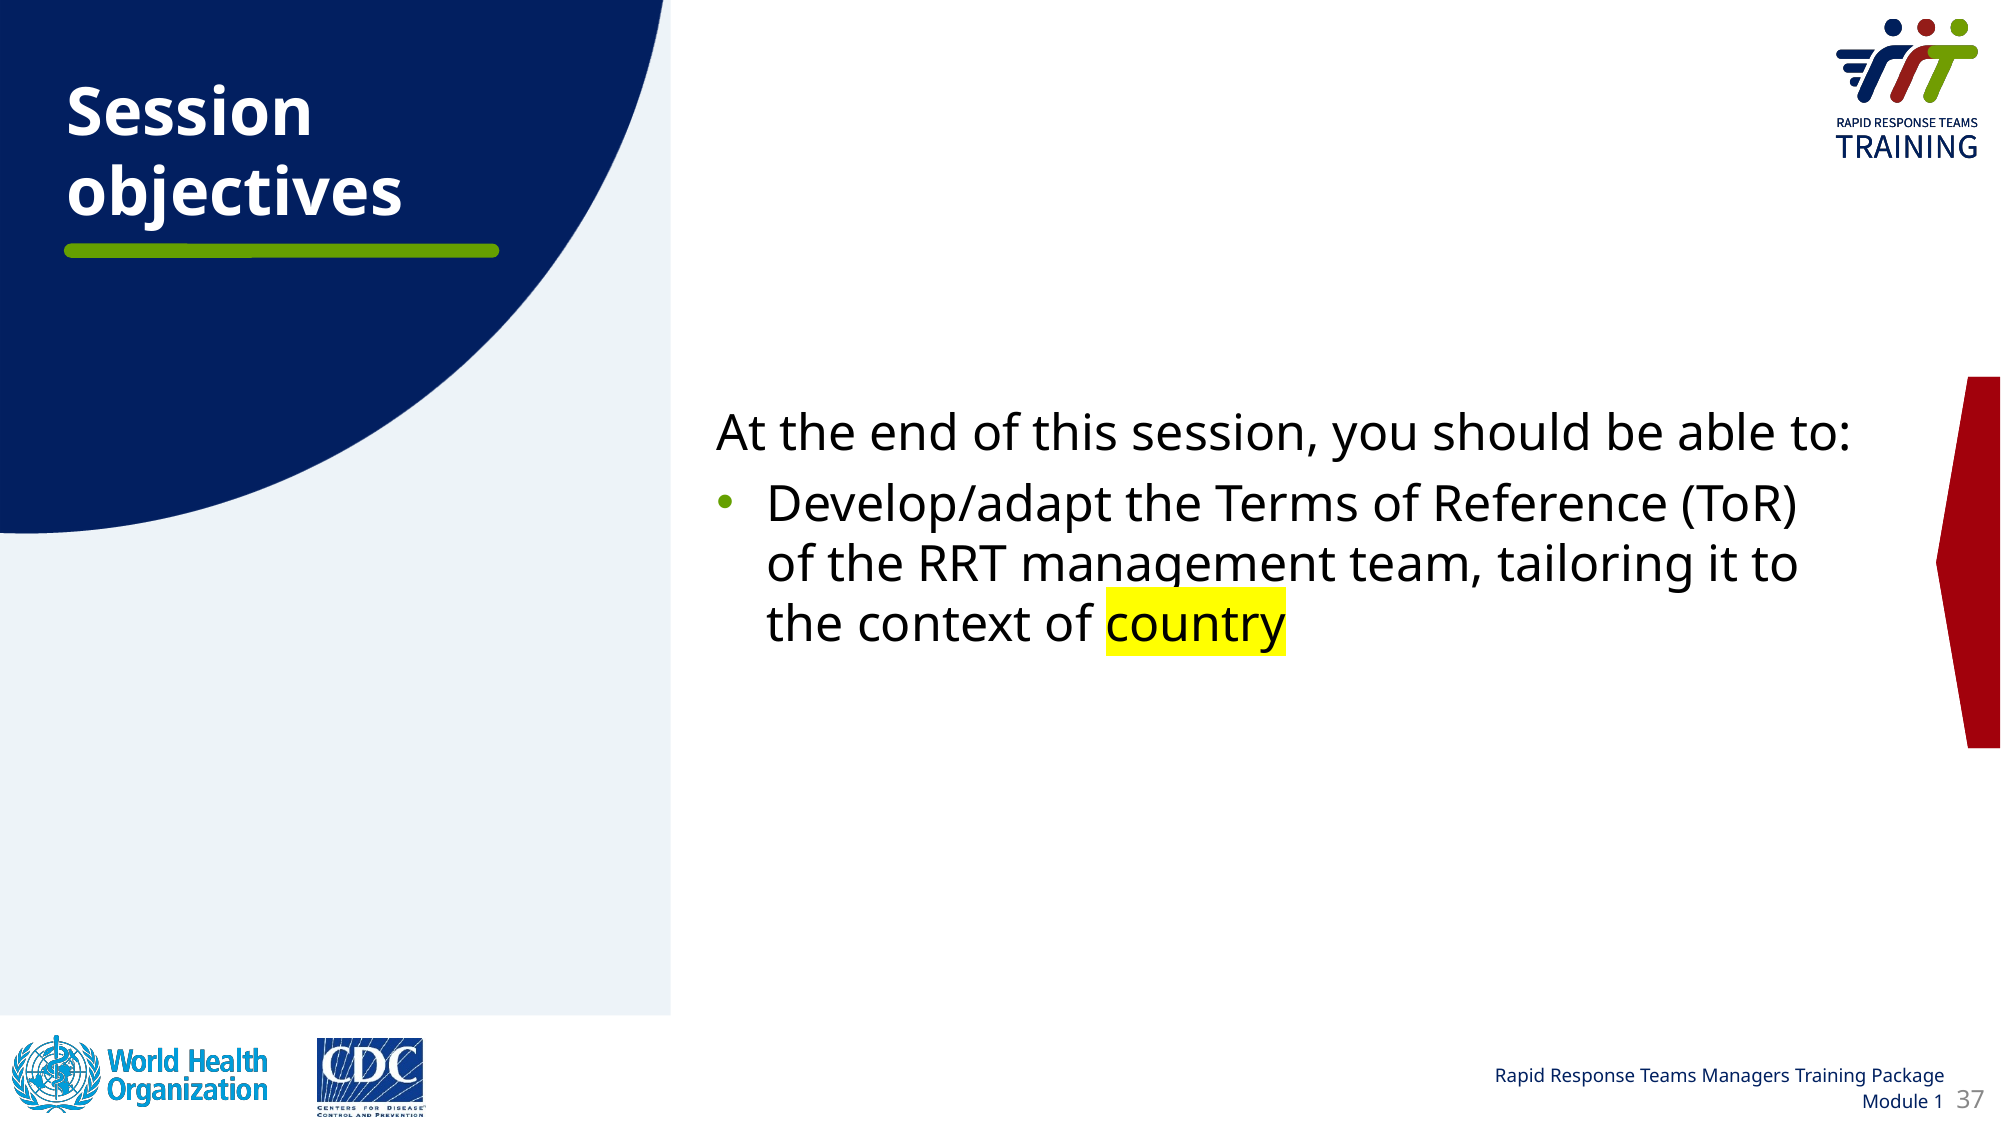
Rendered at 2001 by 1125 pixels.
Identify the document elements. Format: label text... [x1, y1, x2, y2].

picture [46, 1056, 54, 1062]
picture [22, 1062, 26, 1077]
picture [40, 1062, 47, 1070]
picture [12, 1083, 48, 1113]
picture [34, 1054, 43, 1078]
picture [36, 1088, 78, 1105]
picture [317, 1038, 426, 1117]
picture [59, 1035, 267, 1113]
text_box 37 [1557, 1075, 1993, 1121]
picture [12, 1035, 54, 1068]
text_box [1936, 376, 2000, 749]
picture [71, 1053, 90, 1091]
picture [30, 1083, 37, 1091]
text_box At the end of this session, you should be able to: Develop/adapt the Terms of Reference (ToR) of the RRT management team, tailoring it to the context of country [708, 393, 1866, 729]
picture [0, 0, 670, 538]
picture [1835, 19, 1978, 167]
picture [24, 1054, 36, 1087]
text_box Session objectives [59, 61, 531, 237]
picture [50, 1108, 62, 1113]
